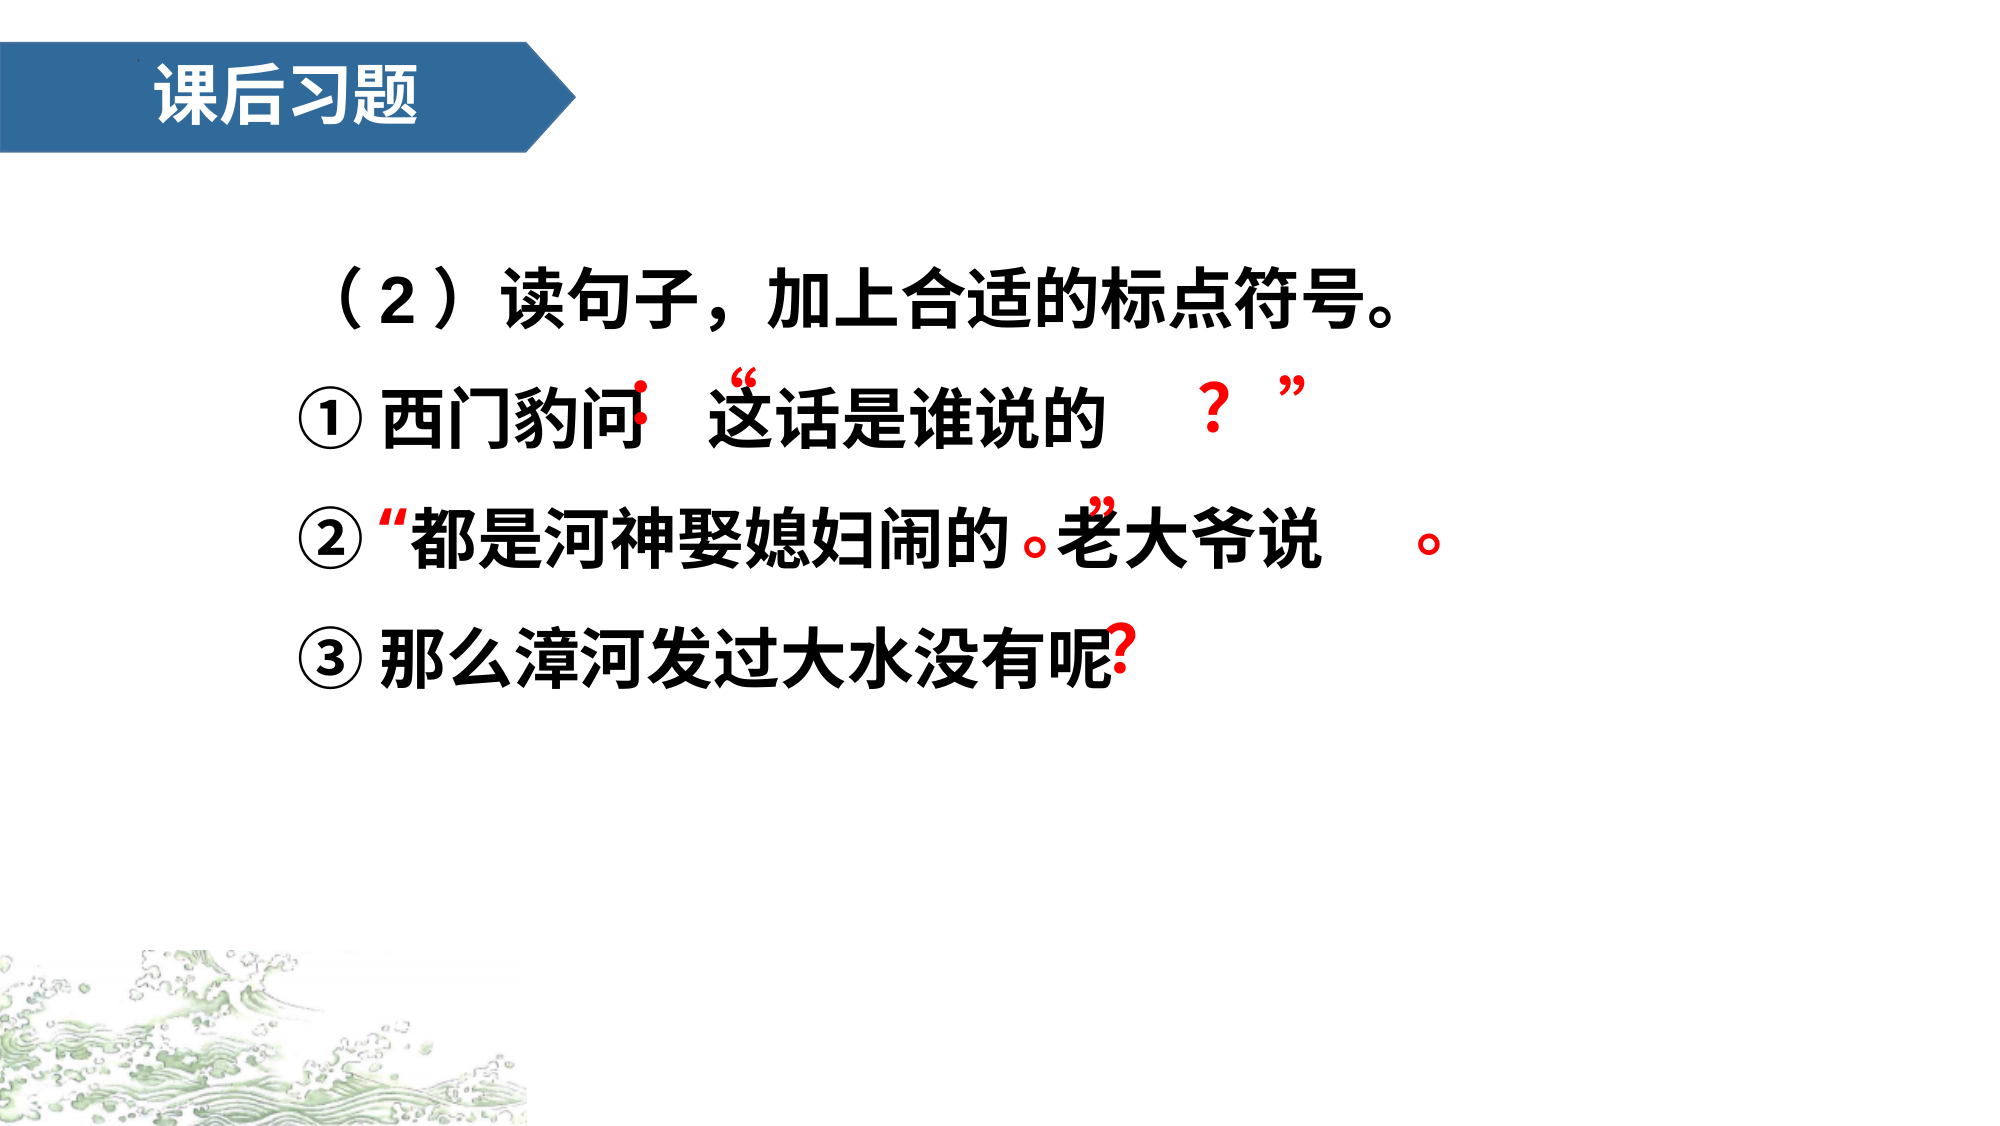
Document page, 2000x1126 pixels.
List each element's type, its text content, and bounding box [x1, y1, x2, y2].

list （2）读句子，加上合适的标点符号。 ①西门豹问 这话是谁说的 ② 都是河神娶媳妇闹的 老大爷说 ③那么漳河发过大水没有呢 [149, 208, 1853, 840]
text_box 。 [1401, 475, 1499, 571]
text_box 。” [1007, 479, 1171, 575]
picture [0, 950, 527, 1126]
text_box “ [358, 482, 430, 578]
text_box ？ [1089, 599, 1187, 694]
text_box ？ ” [1182, 358, 1361, 454]
text_box 课后习题 [137, 54, 516, 137]
text_box ：“ [609, 350, 847, 446]
